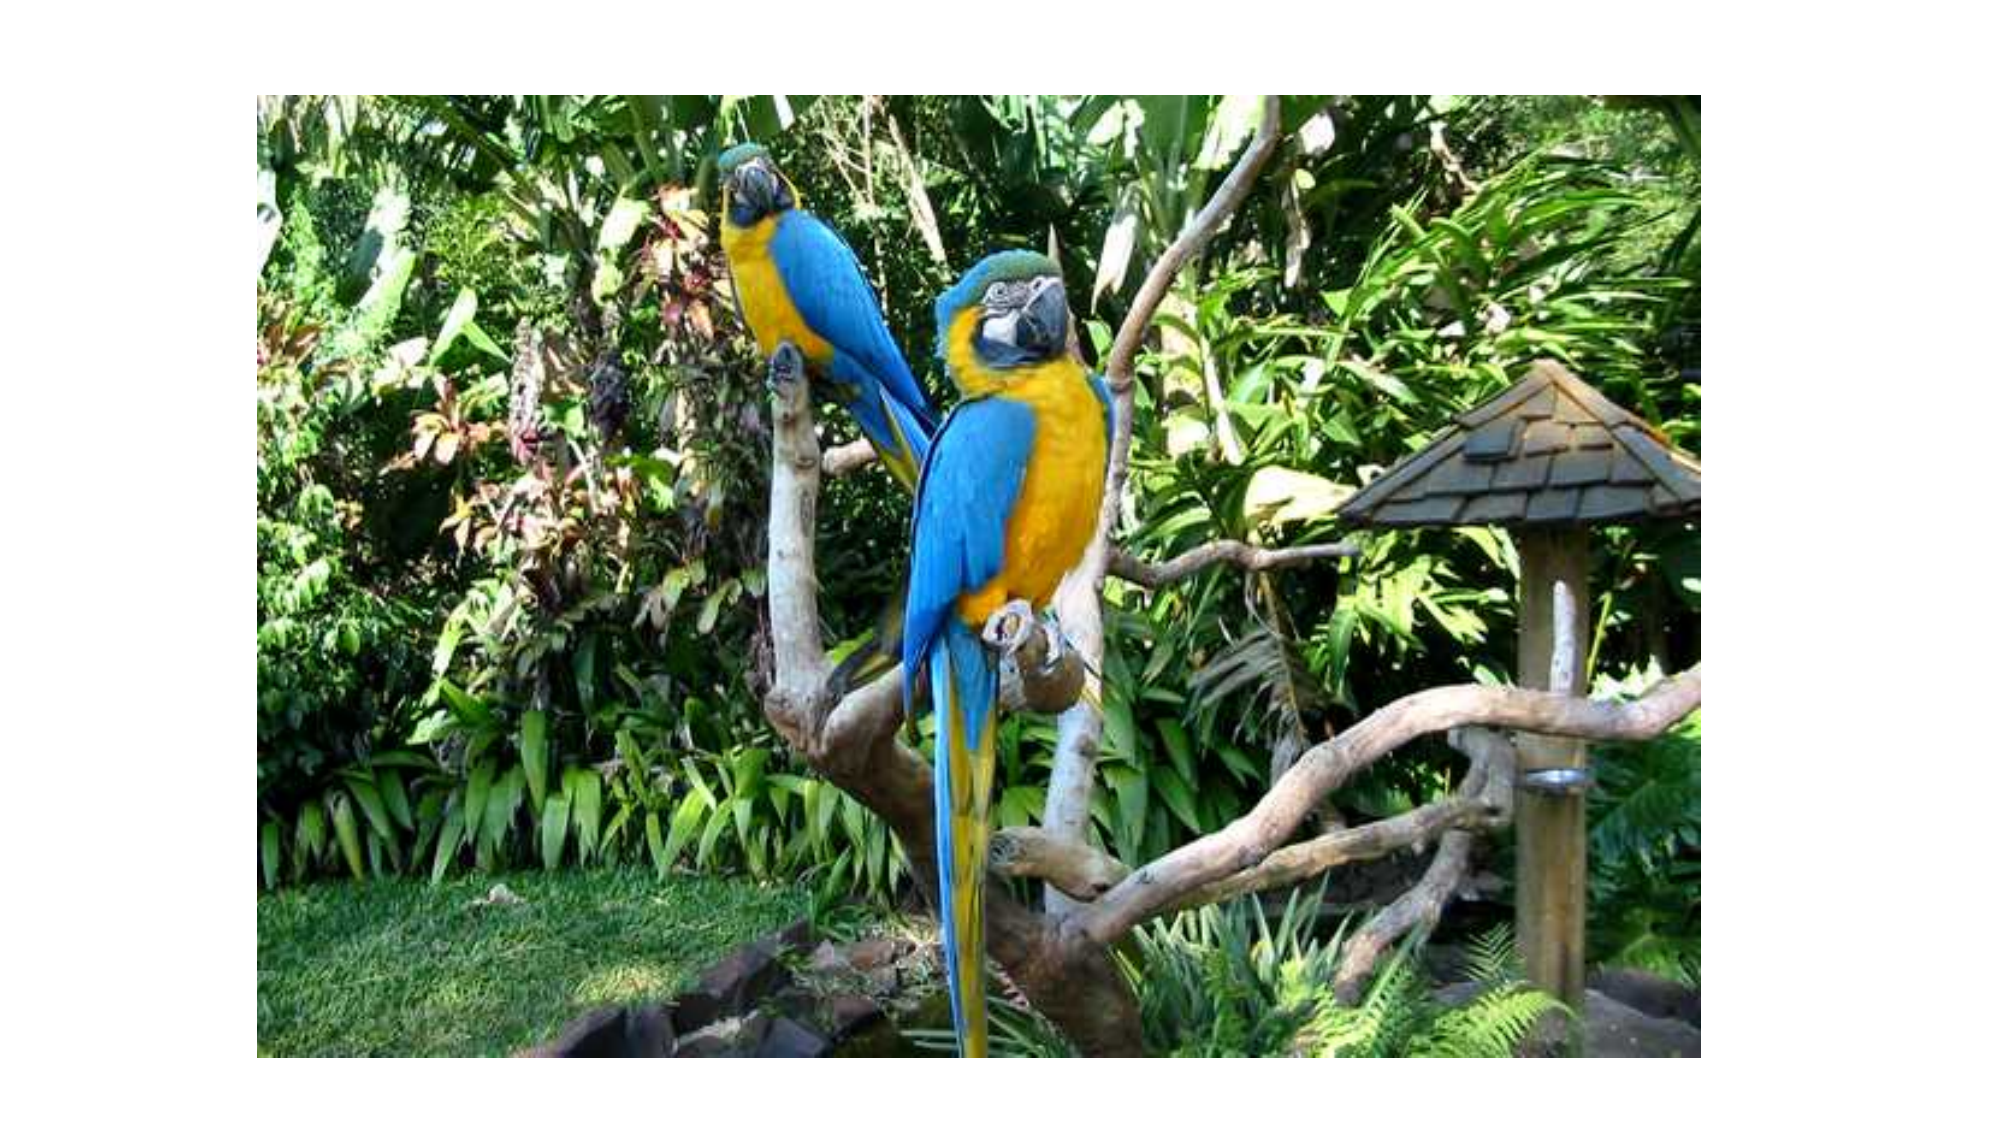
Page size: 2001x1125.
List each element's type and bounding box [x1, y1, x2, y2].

picture [256, 95, 1701, 1058]
